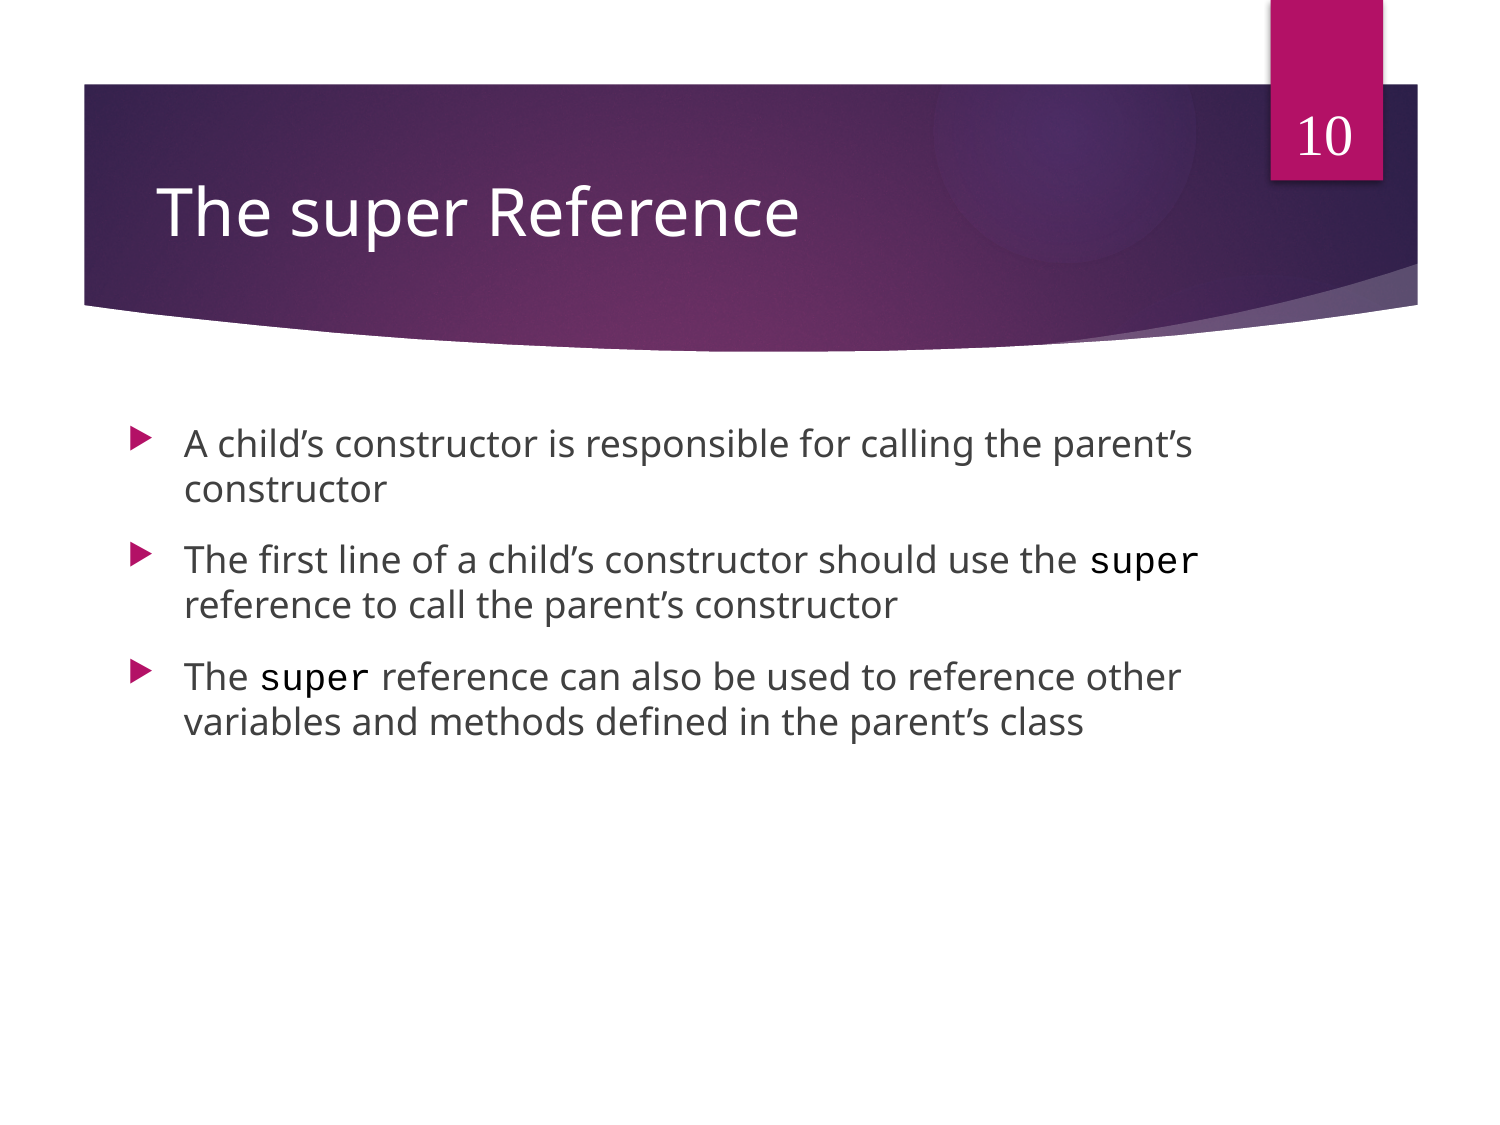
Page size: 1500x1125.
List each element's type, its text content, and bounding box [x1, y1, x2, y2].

title The super Reference [141, 152, 1183, 269]
list A child’s constructor is responsible for calling the parent’s constructor The first line of a child’s constructor should use the super reference to call the parent’s constructor The super reference can also be used to reference other variables and methods defined in the parent’s class [112, 412, 1350, 992]
slide_number 10 [1259, 48, 1390, 175]
